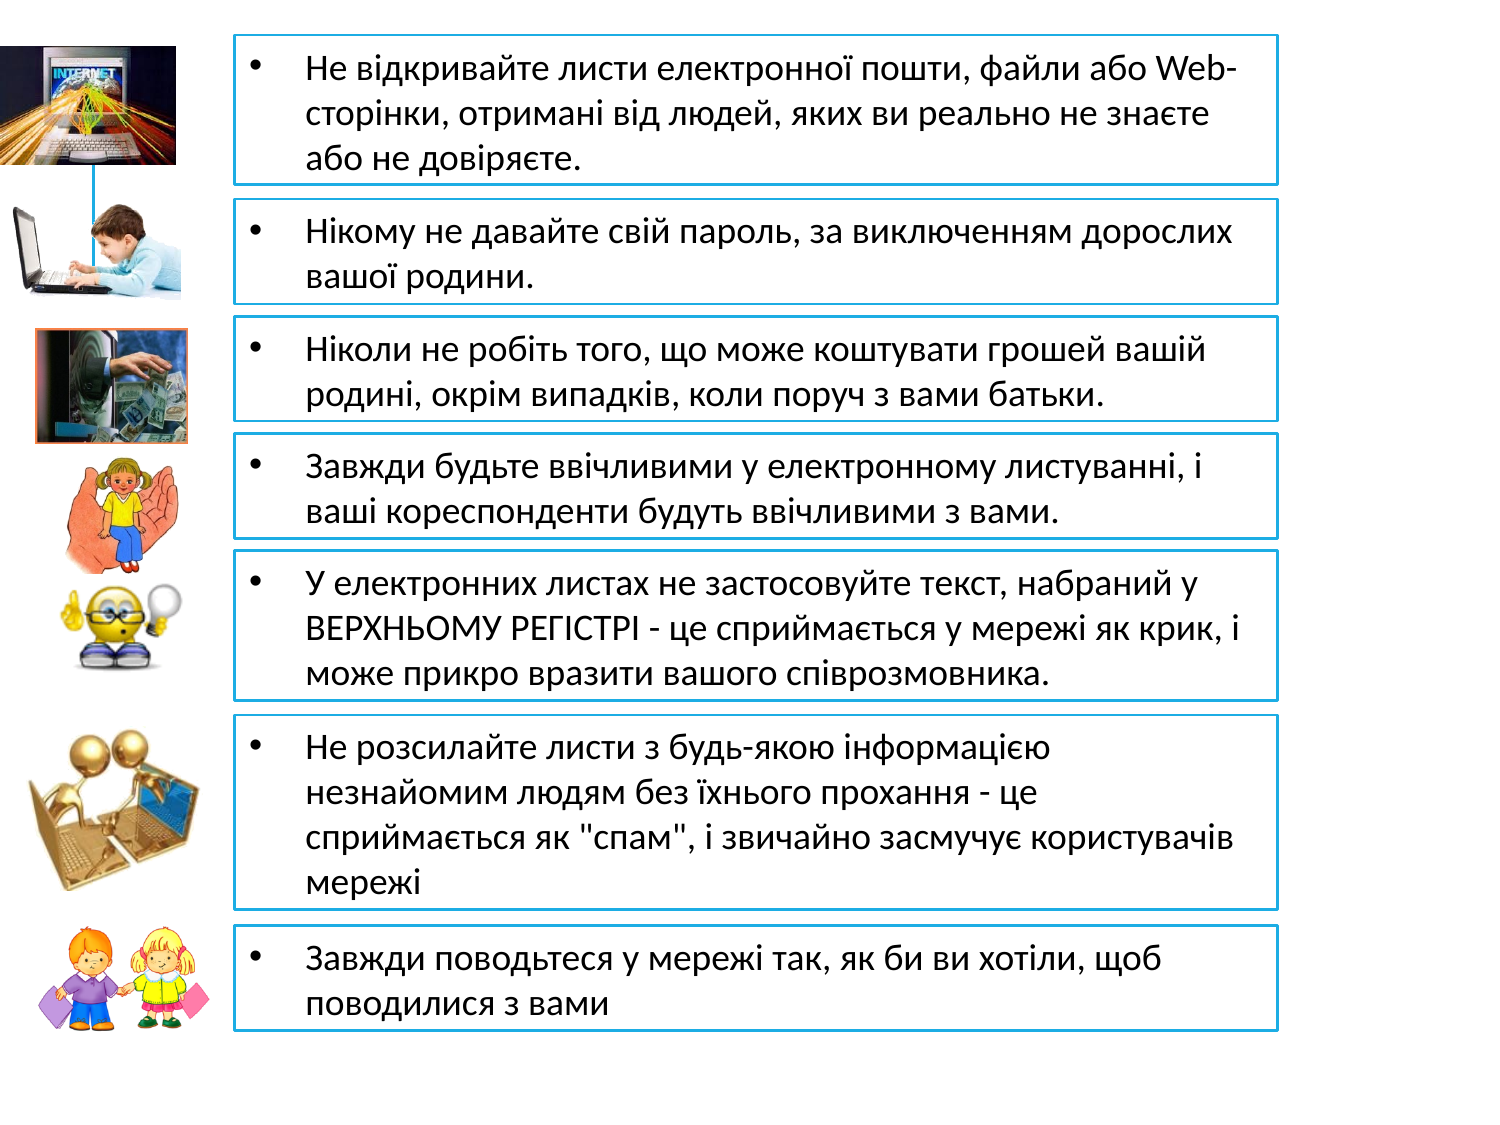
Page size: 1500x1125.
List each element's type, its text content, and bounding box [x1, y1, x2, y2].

text_box Ніколи не робіть того, що може коштувати грошей вашій родині, окрім випадків, коли поруч з вами батьки. [233, 315, 1279, 422]
picture [11, 198, 182, 305]
picture [0, 46, 177, 165]
text_box Завжди будьте ввічливими у електронному листуванні, і ваші кореспонденти будуть ввічливими з вами. [233, 432, 1279, 540]
text_box Нікому не давайте свій пароль, за виключенням дорослих вашої родини. [233, 198, 1279, 305]
text_box Не відкривайте листи електронної пошти, файли або Web-сторінки, отримані від людей, яких ви реально не знаєте або не довіряєте. [233, 34, 1279, 186]
picture [23, 726, 204, 891]
picture [58, 456, 191, 693]
text_box У електронних листах не застосовуйте текст, набраний у ВЕРХНЬОМУ РЕГІСТРІ - це сприймається у мережі як крик, і може прикро вразити вашого співрозмовника. [233, 549, 1279, 702]
picture [34, 913, 210, 1045]
text_box Не розсилайте листи з будь-якою інформацією незнайомим людям без їхнього прохання - це сприймається як "спам", і звичайно засмучує користувачів мережі [233, 714, 1279, 911]
picture [34, 327, 189, 445]
text_box Завжди поводьтеся у мережі так, як би ви хотіли, щоб поводилися з вами [233, 924, 1279, 1032]
